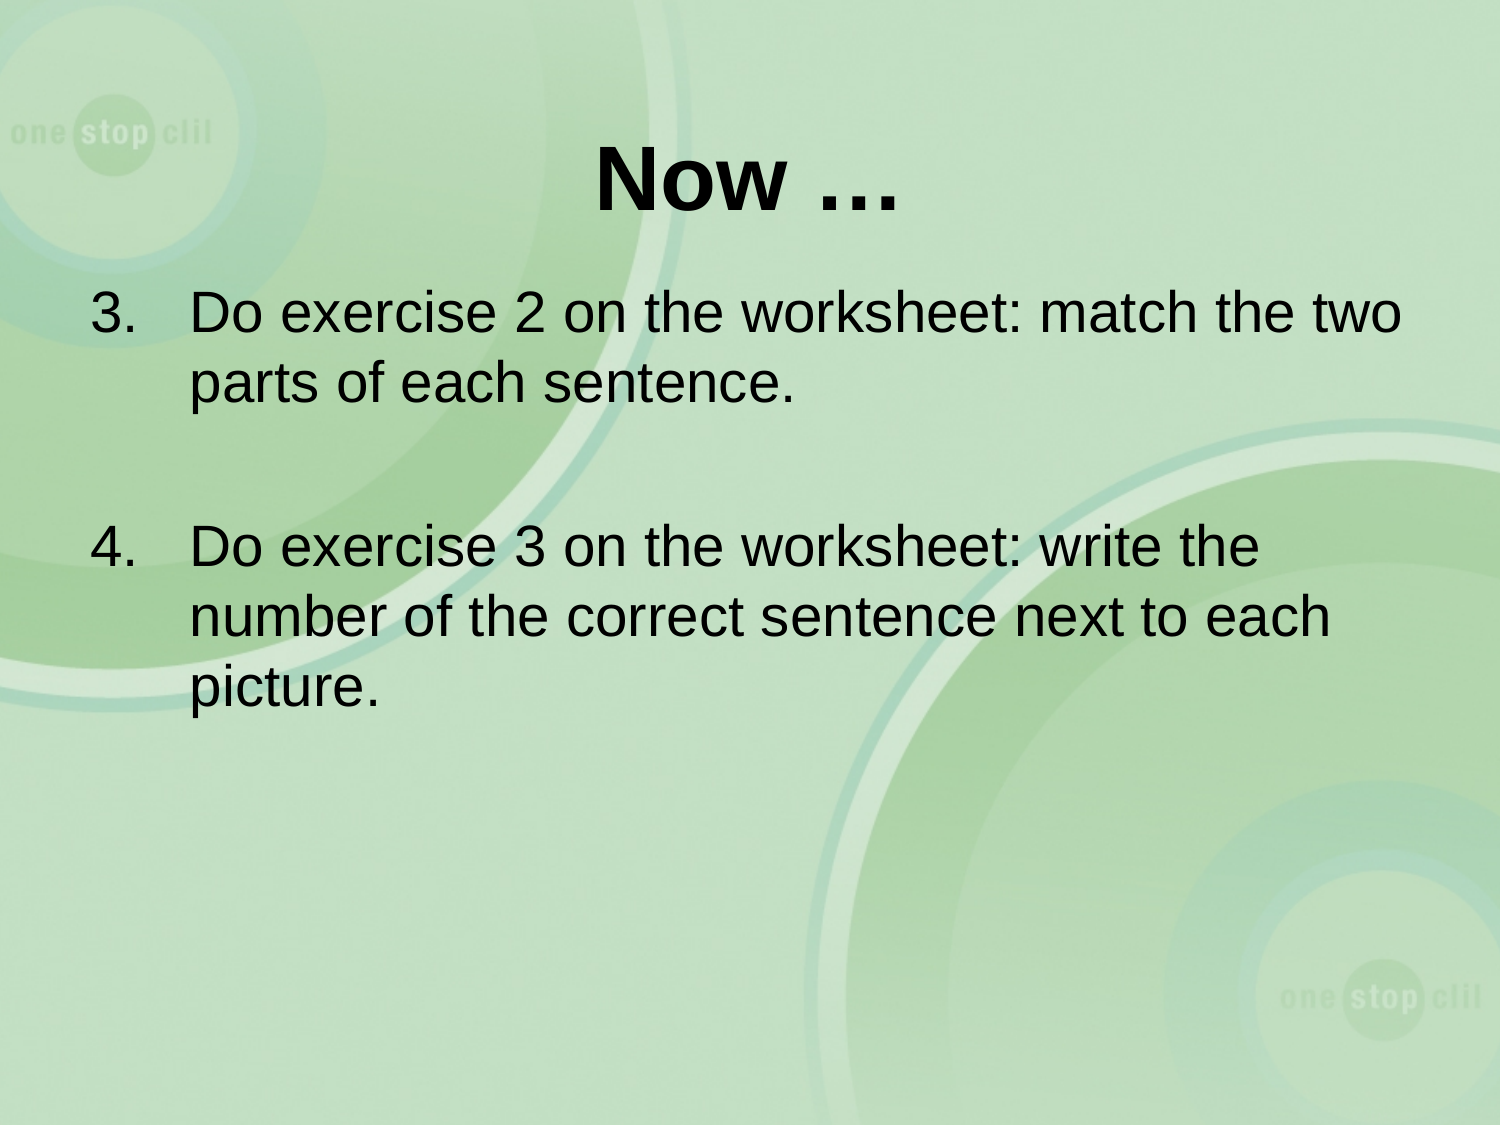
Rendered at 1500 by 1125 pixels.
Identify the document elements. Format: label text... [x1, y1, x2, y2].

title Now … [75, 79, 1425, 267]
picture [0, 0, 1500, 1125]
list Do exercise 2 on the worksheet: match the two parts of each sentence. 4. Do exercise 3 on the worksheet: write the number of the correct sentence next to each picture. [75, 267, 1425, 1010]
